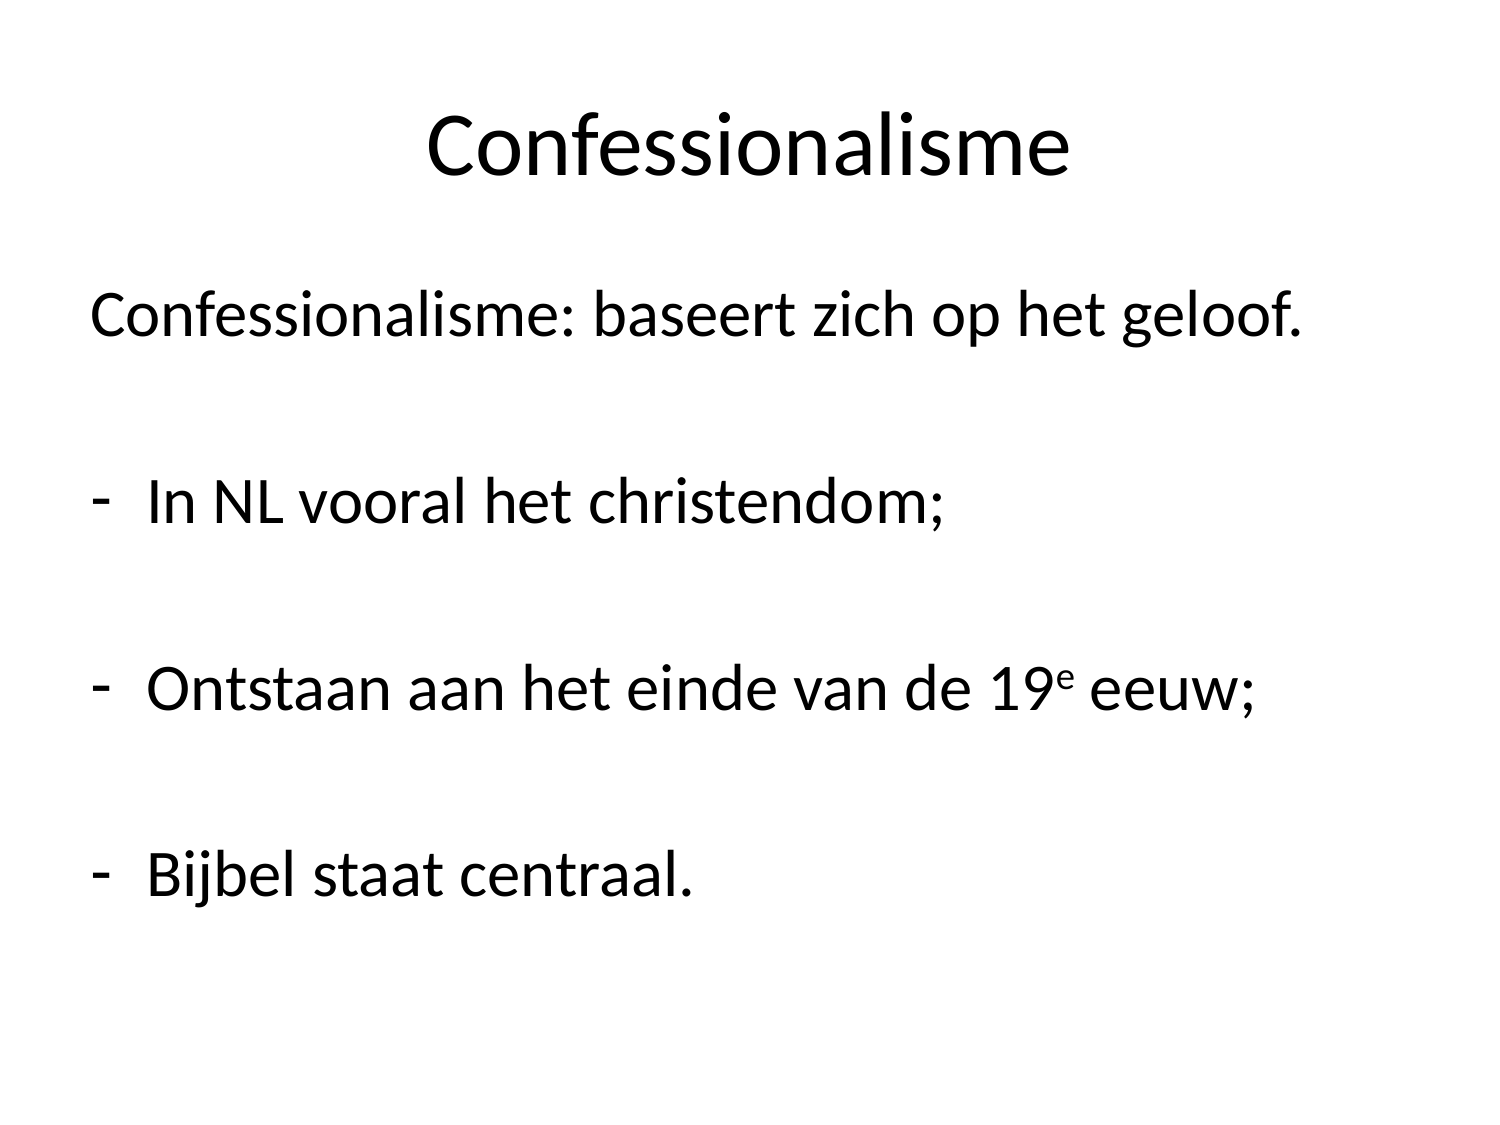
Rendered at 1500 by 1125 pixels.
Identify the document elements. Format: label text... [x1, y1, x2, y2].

title Confessionalisme [75, 45, 1425, 233]
list Confessionalisme: baseert zich op het geloof. In NL vooral het christendom; Ontstaan aan het einde van de 19e eeuw; Bijbel staat centraal. [75, 262, 1425, 1005]
